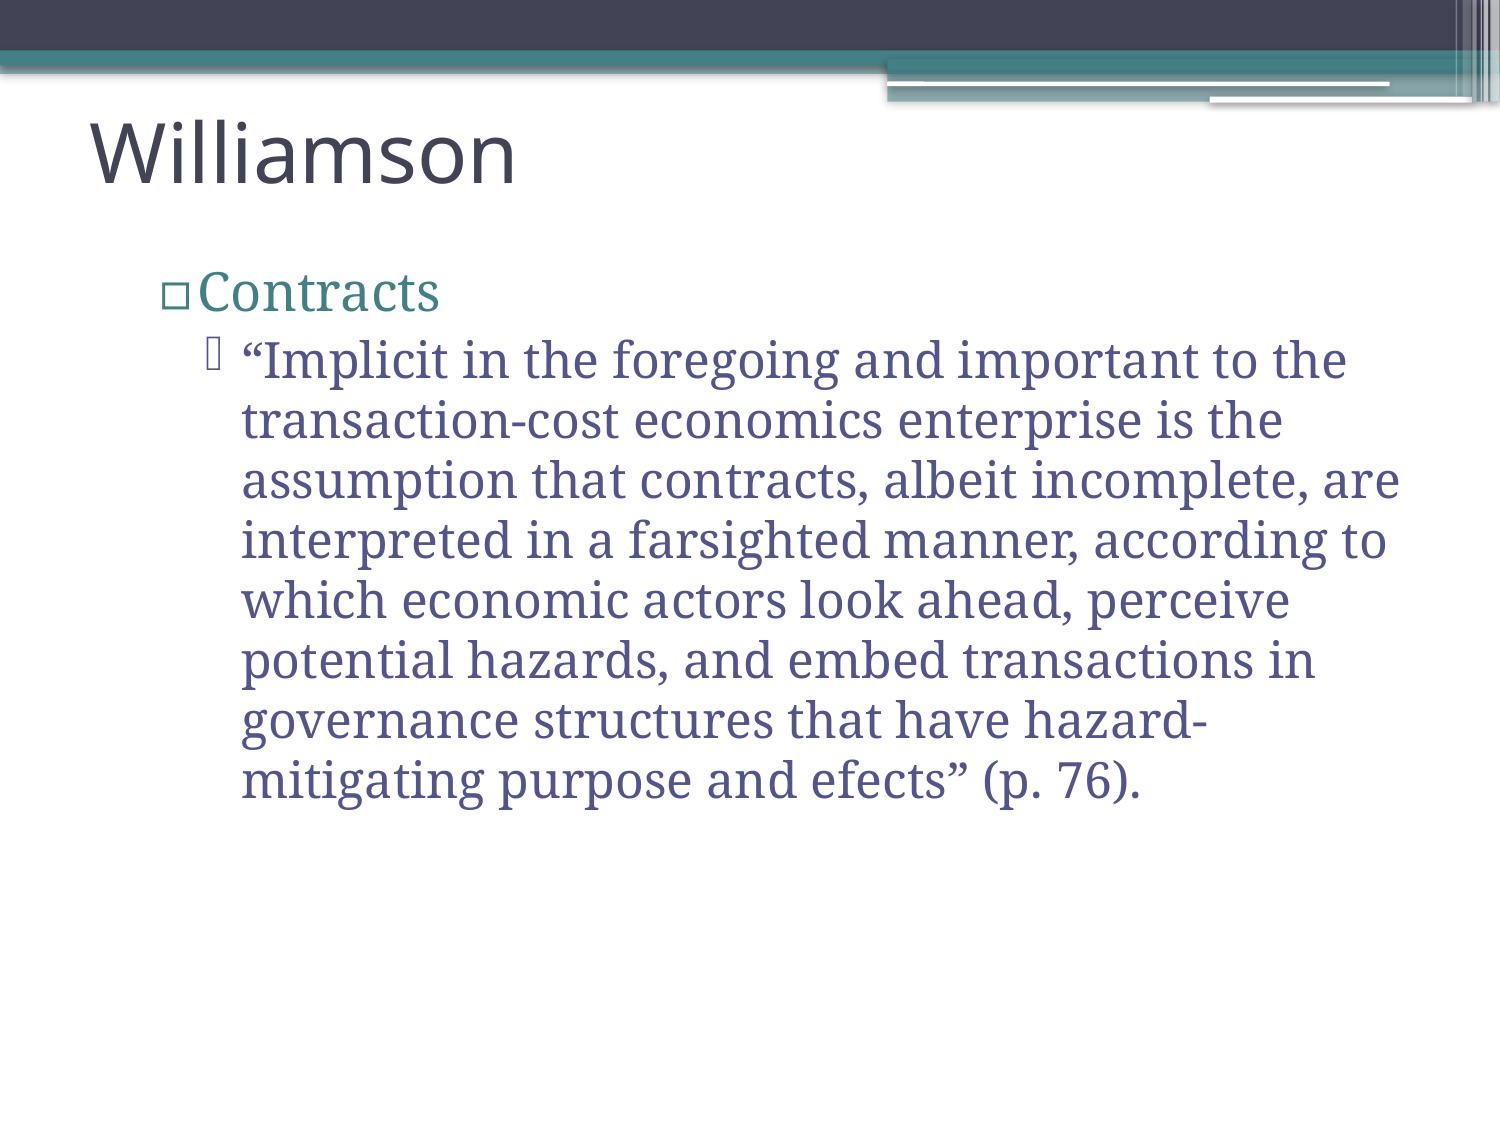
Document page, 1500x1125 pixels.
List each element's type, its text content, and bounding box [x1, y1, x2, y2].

title Williamson [75, 62, 1425, 238]
list Contracts “Implicit in the foregoing and important to the transaction-cost economics enterprise is the assumption that contracts, albeit incomplete, are interpreted in a farsighted manner, according to which economic actors look ahead, perceive potential hazards, and embed transactions in governance structures that have hazard-mitigating purpose and efects” (p. 76). [75, 249, 1425, 960]
